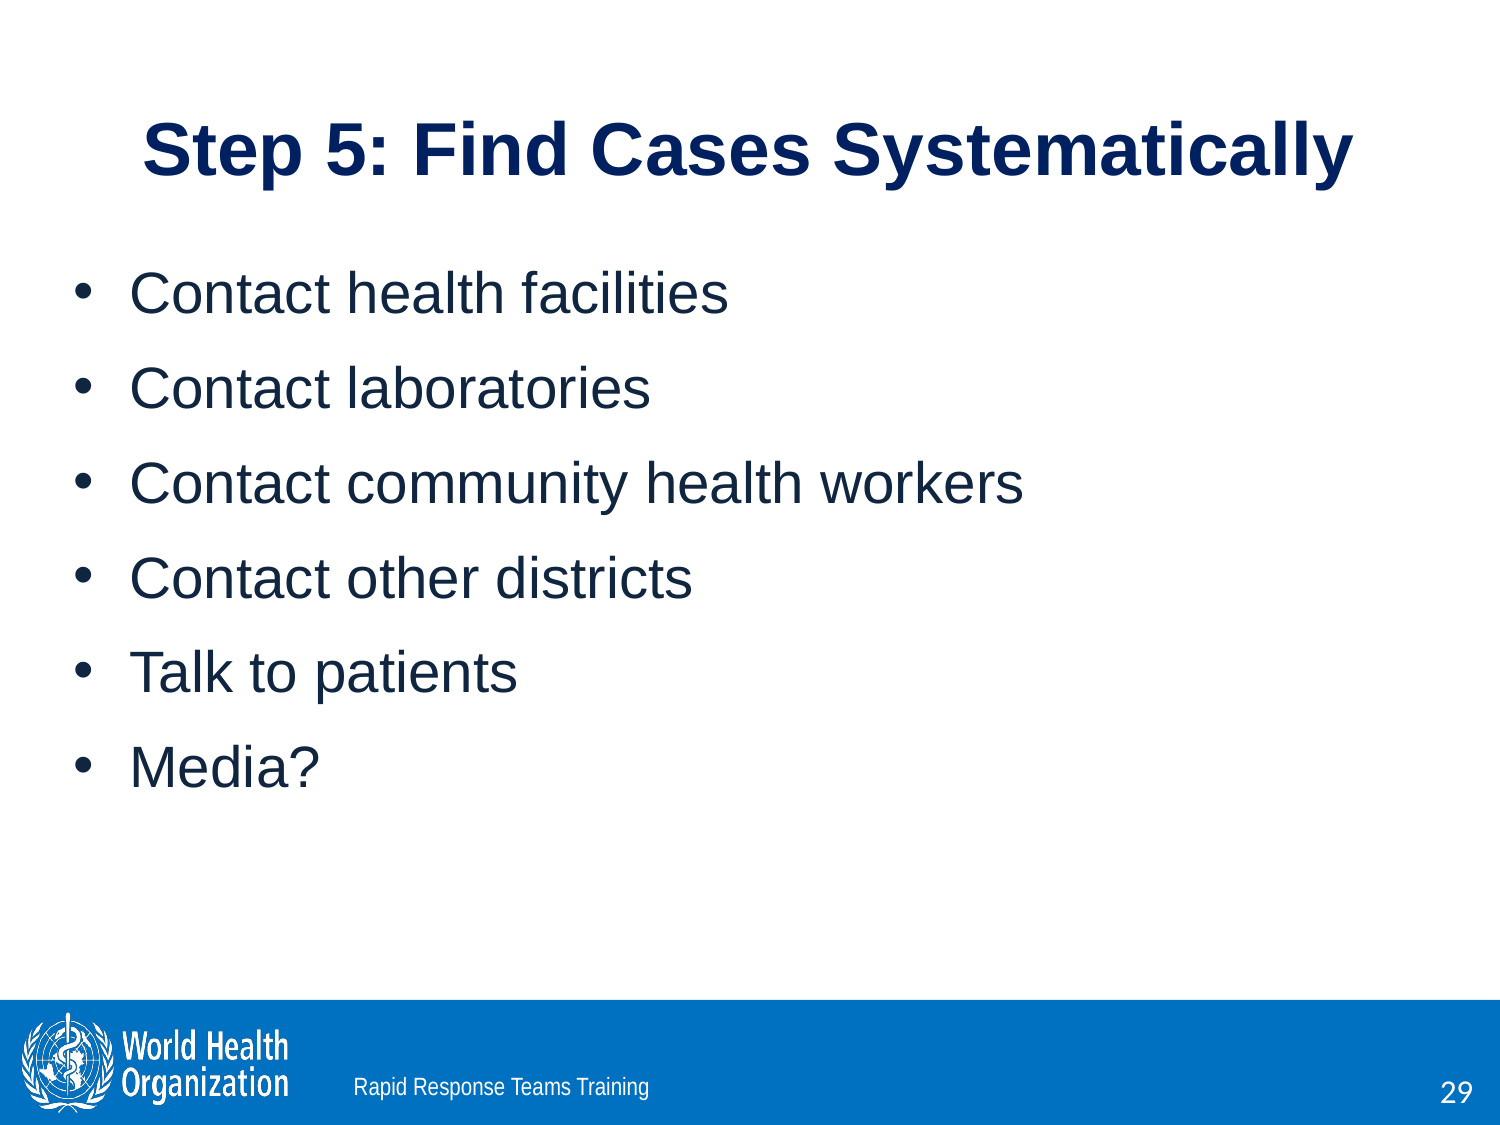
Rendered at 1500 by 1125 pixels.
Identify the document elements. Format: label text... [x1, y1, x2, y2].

text_box Step 5: Find Cases Systematically [58, 93, 1439, 256]
picture [21, 1012, 288, 1113]
text_box Contact health facilities Contact laboratories Contact community health workers Contact other districts Talk to patients Media? [58, 247, 1500, 1035]
